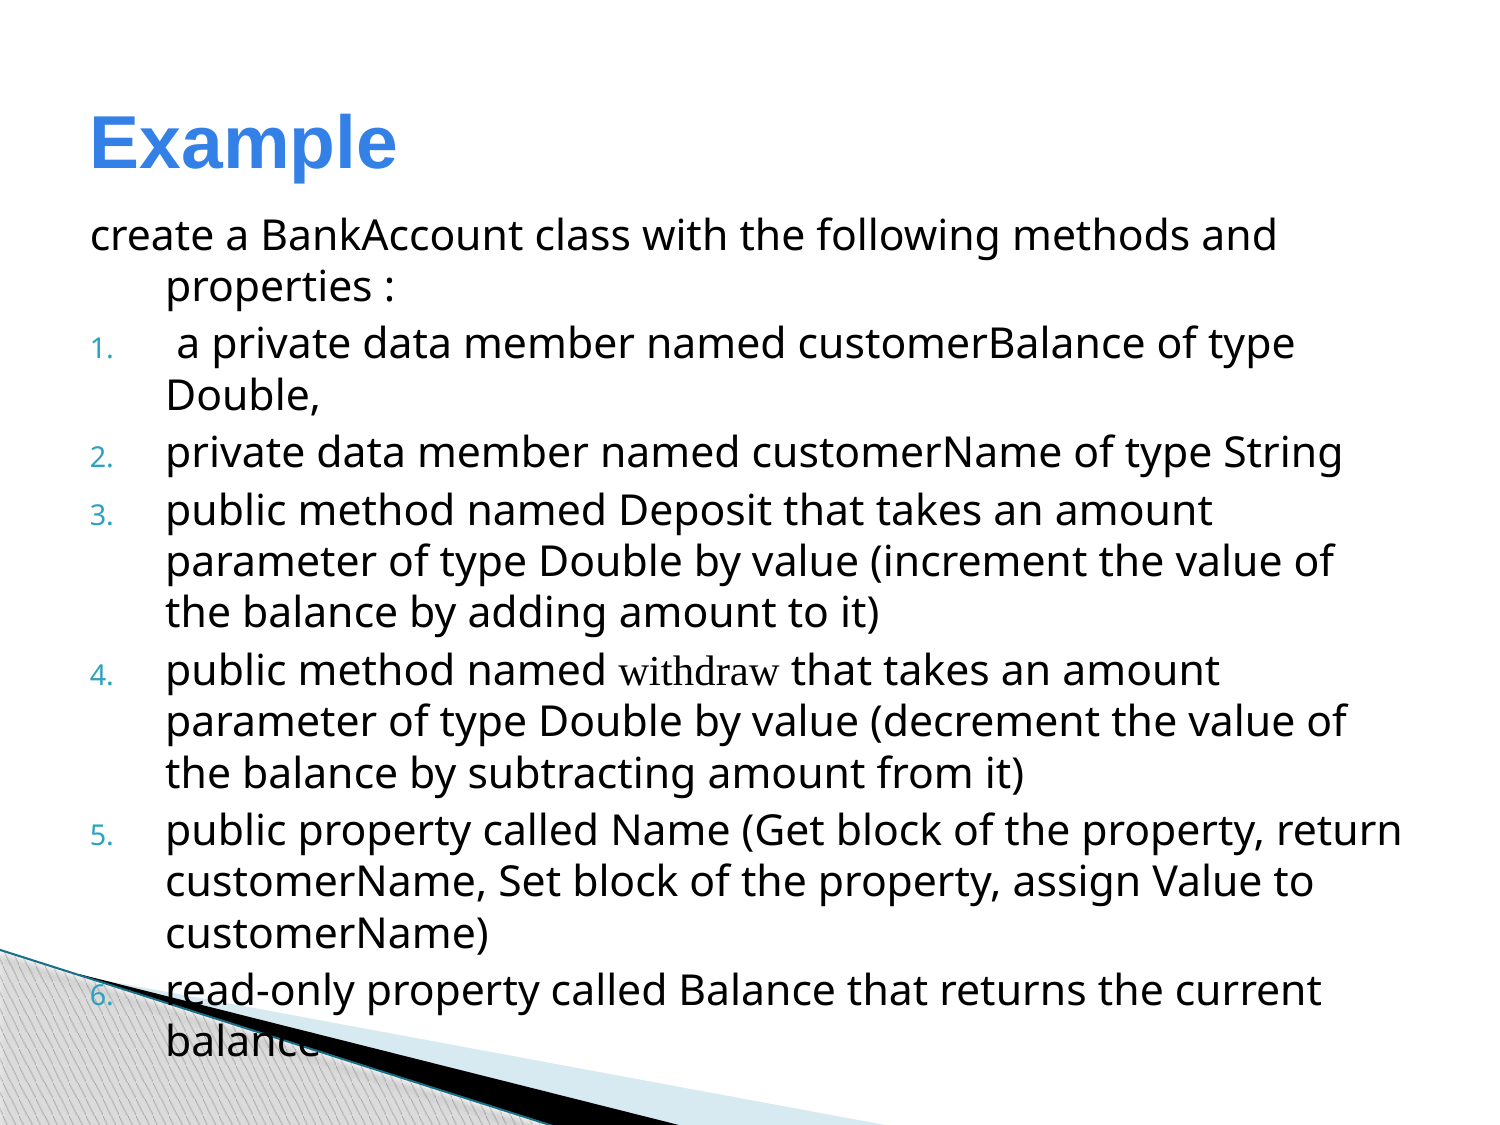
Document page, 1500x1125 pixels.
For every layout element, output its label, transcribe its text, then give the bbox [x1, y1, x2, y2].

title Example [75, 45, 1425, 200]
list create a BankAccount class with the following methods and properties : a private data member named customerBalance of type Double, private data member named customerName of type String public method named Deposit that takes an amount parameter of type Double by value (increment the value of the balance by adding amount to it) public method named withdraw that takes an amount parameter of type Double by value (decrement the value of the balance by subtracting amount from it) public property called Name (Get block of the property, return customerName, Set block of the property, assign Value to customerName) read-only property called Balance that returns the current balance [75, 200, 1425, 1083]
